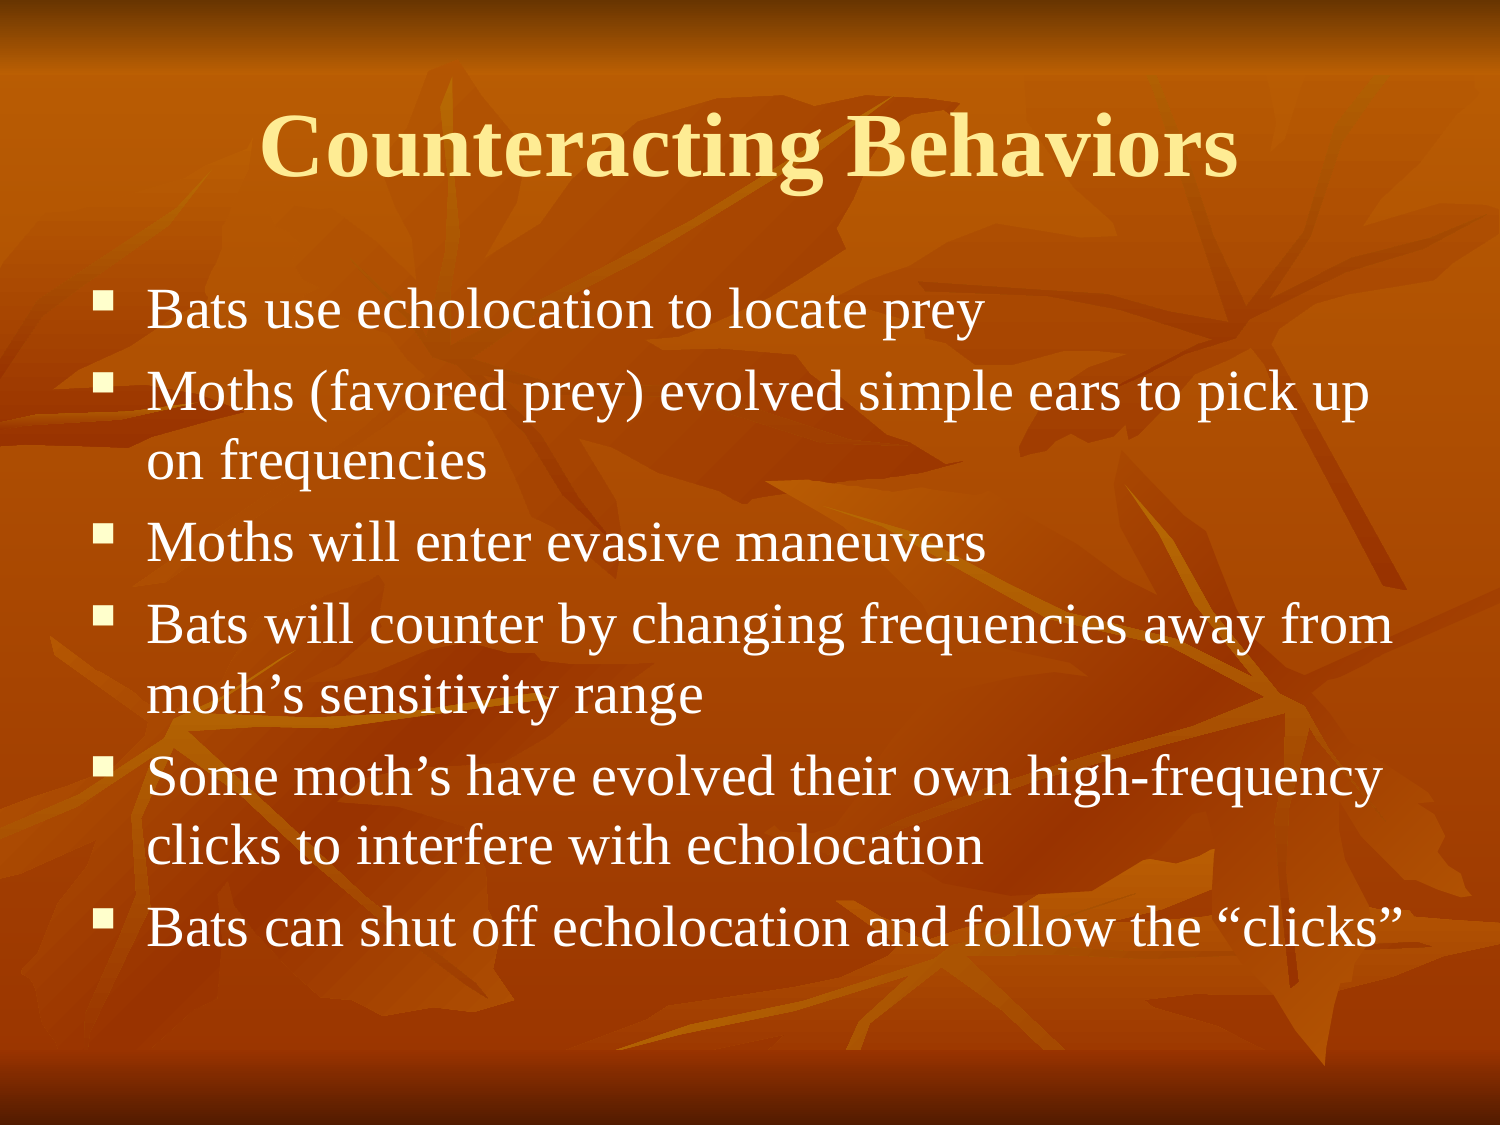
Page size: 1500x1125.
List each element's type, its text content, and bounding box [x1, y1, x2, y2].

list Bats use echolocation to locate prey Moths (favored prey) evolved simple ears to pick up on frequencies Moths will enter evasive maneuvers Bats will counter by changing frequencies away from moth’s sensitivity range Some moth’s have evolved their own high-frequency clicks to interfere with echolocation Bats can shut off echolocation and follow the “clicks” [74, 262, 1426, 1006]
title Counteracting Behaviors [74, 45, 1426, 234]
